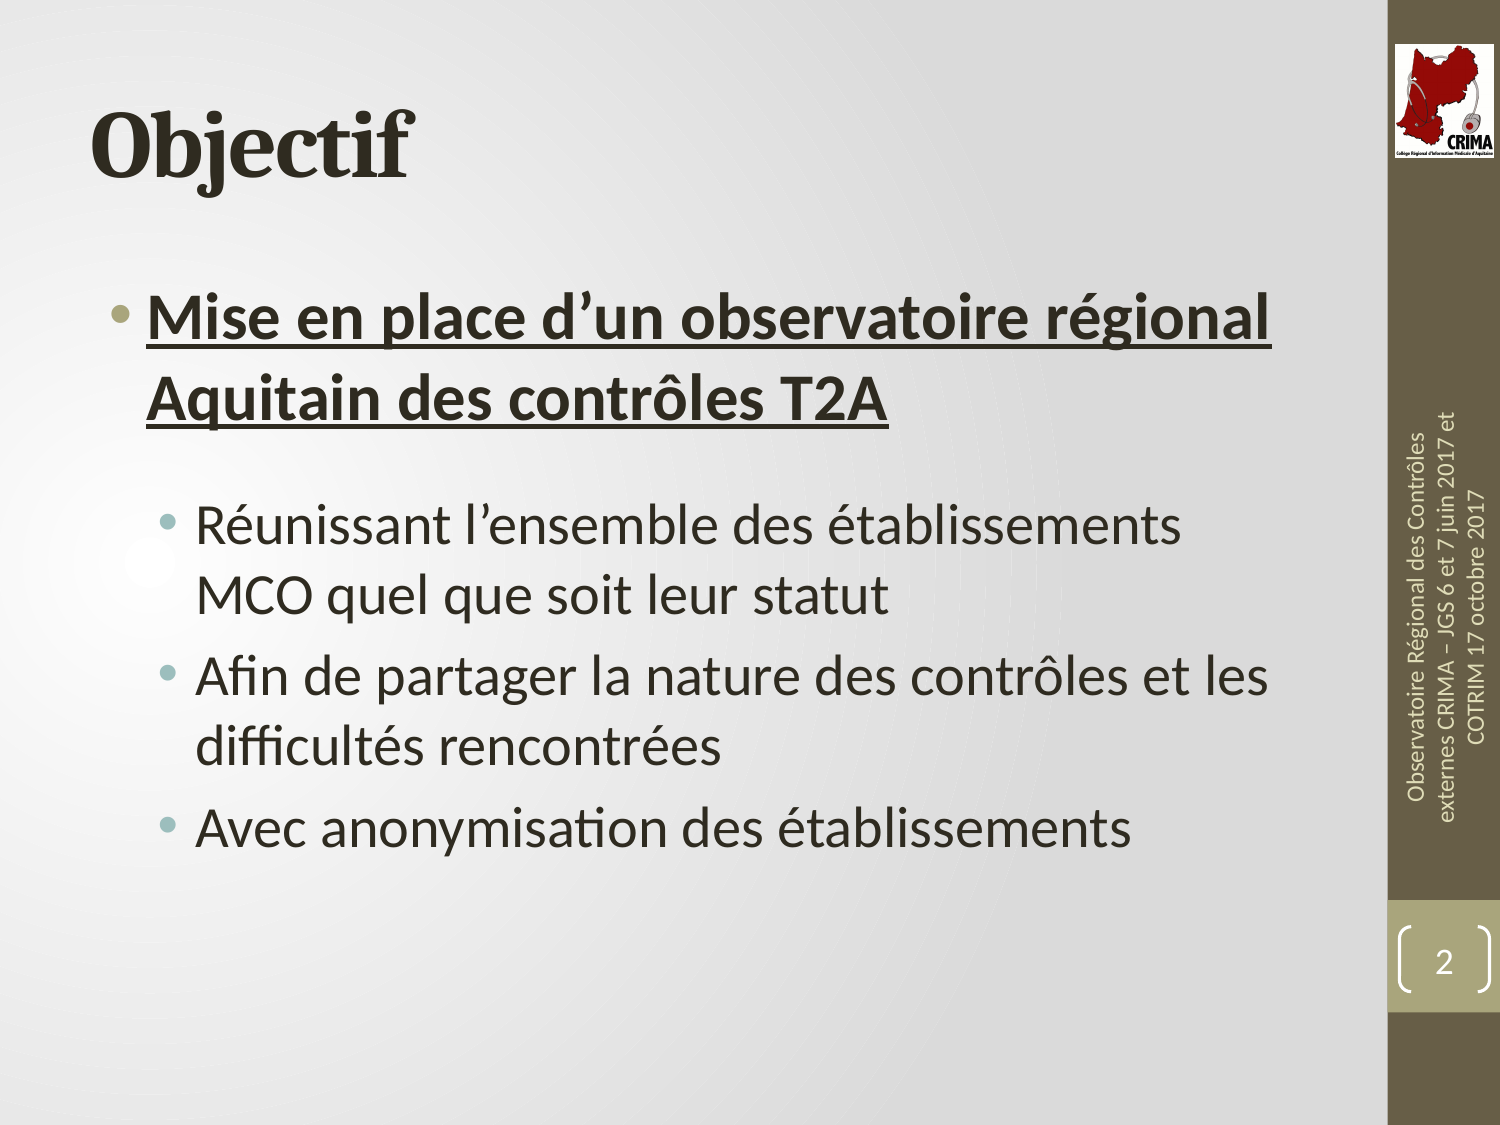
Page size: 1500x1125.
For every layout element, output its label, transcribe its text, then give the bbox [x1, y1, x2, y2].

footer Observatoire Régional des Contrôles externes CRIMA – JGS 6 et 7 juin 2017 et COTRIM 17 octobre 2017 [1399, 391, 1489, 844]
picture [1395, 44, 1494, 158]
slide_number 2 [1397, 925, 1492, 994]
title Objectif [75, 45, 1325, 233]
list Mise en place d’un observatoire régional Aquitain des contrôles T2A Réunissant l’ensemble des établissements MCO quel que soit leur statut Afin de partager la nature des contrôles et les difficultés rencontrées Avec anonymisation des établissements [75, 265, 1325, 1054]
